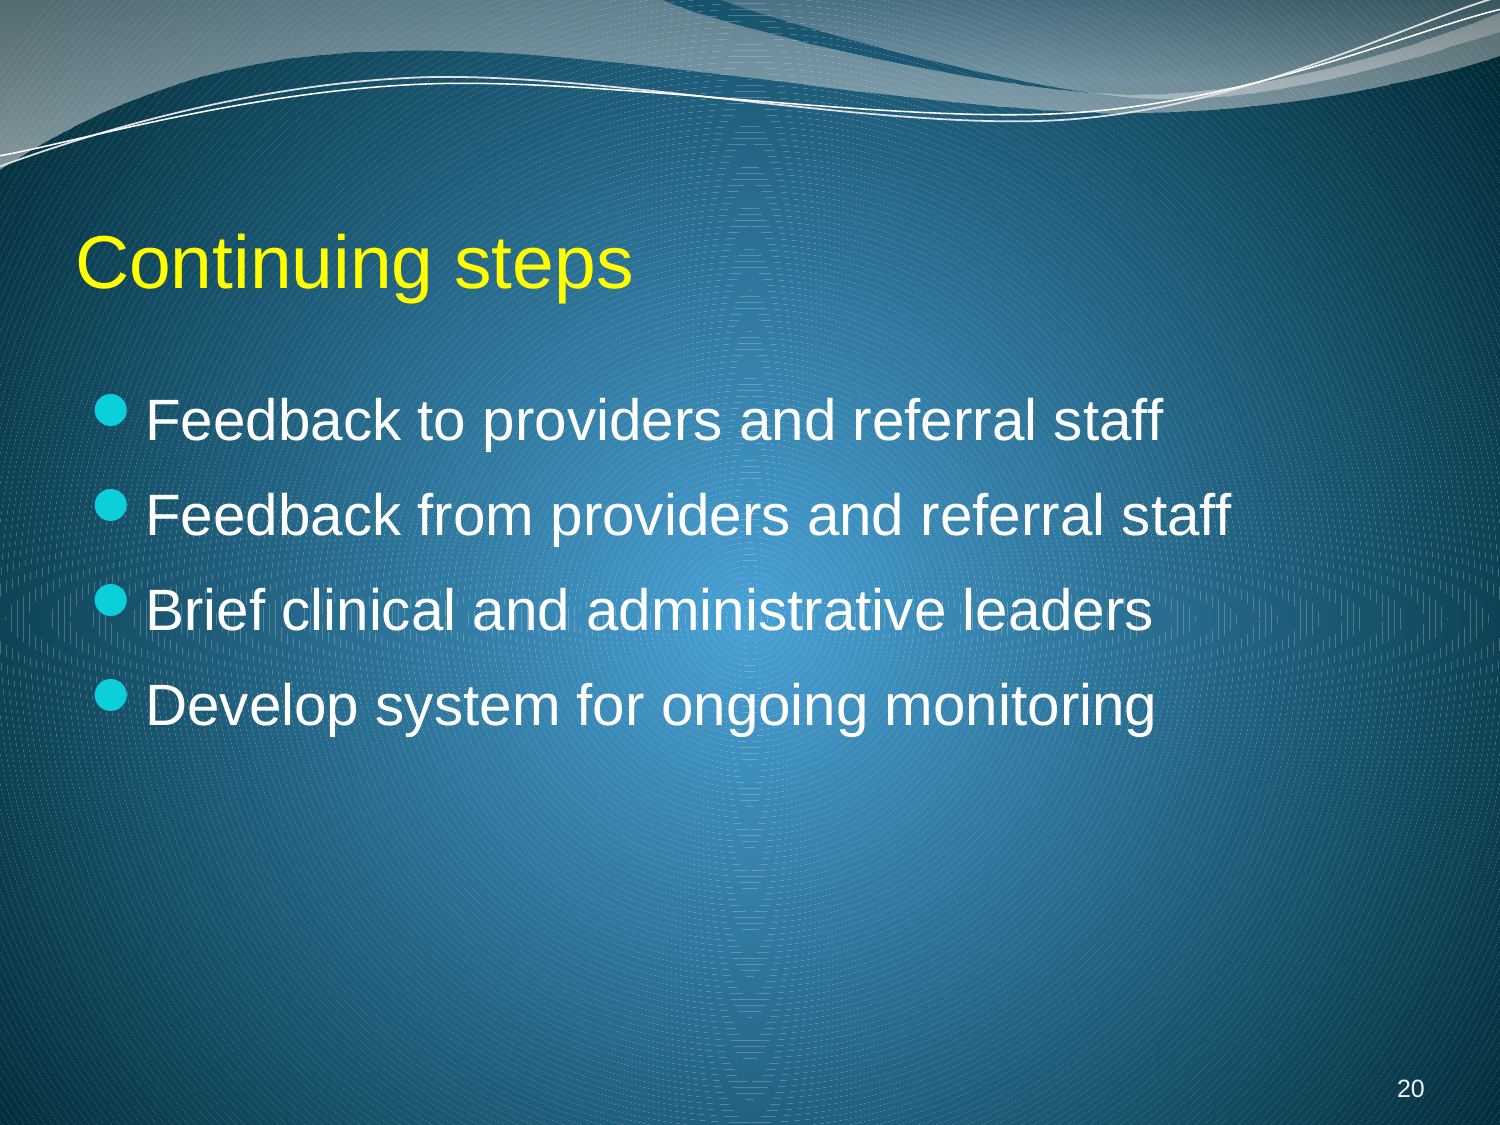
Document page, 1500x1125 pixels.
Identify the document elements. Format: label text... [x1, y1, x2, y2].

title Continuing steps [74, 115, 1426, 304]
list Feedback to providers and referral staff Feedback from providers and referral staff Brief clinical and administrative leaders Develop system for ongoing monitoring [74, 374, 1426, 1096]
slide_number 20 [1299, 1042, 1425, 1103]
